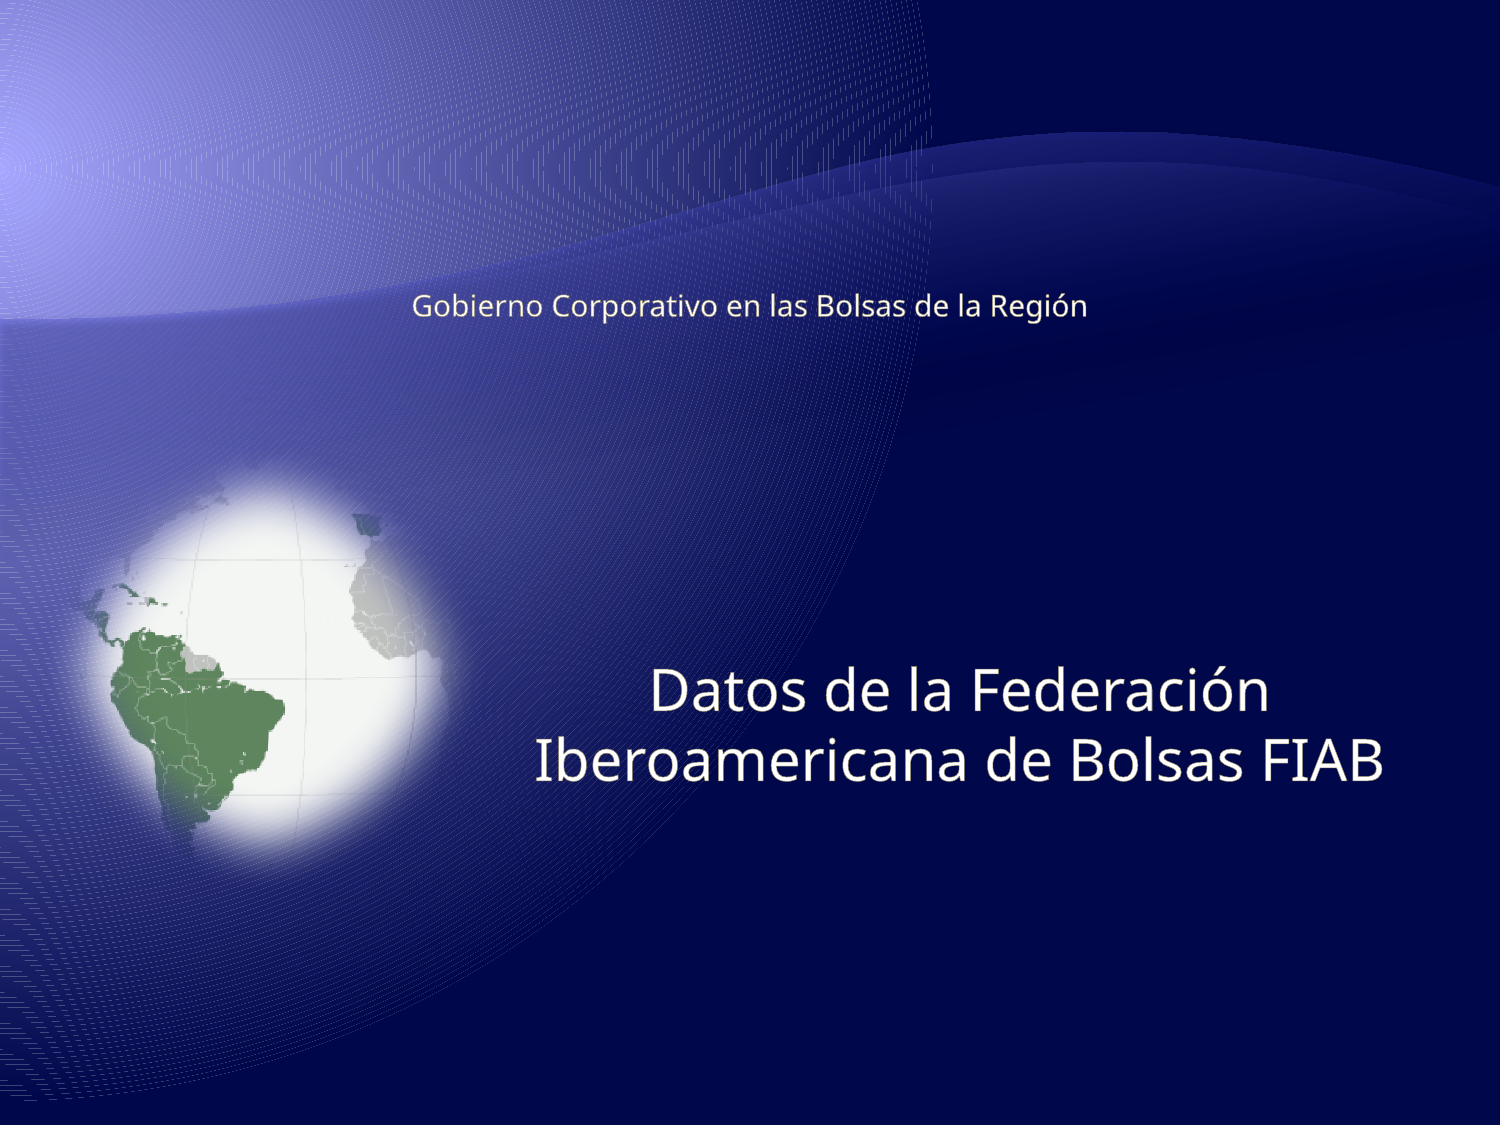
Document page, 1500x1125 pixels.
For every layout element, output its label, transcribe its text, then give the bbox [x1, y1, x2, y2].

picture [29, 432, 499, 902]
text_box Gobierno Corporativo en las Bolsas de la Región [88, 267, 1412, 445]
text_box Datos de la Federación Iberoamericana de Bolsas FIAB [504, 645, 1471, 800]
